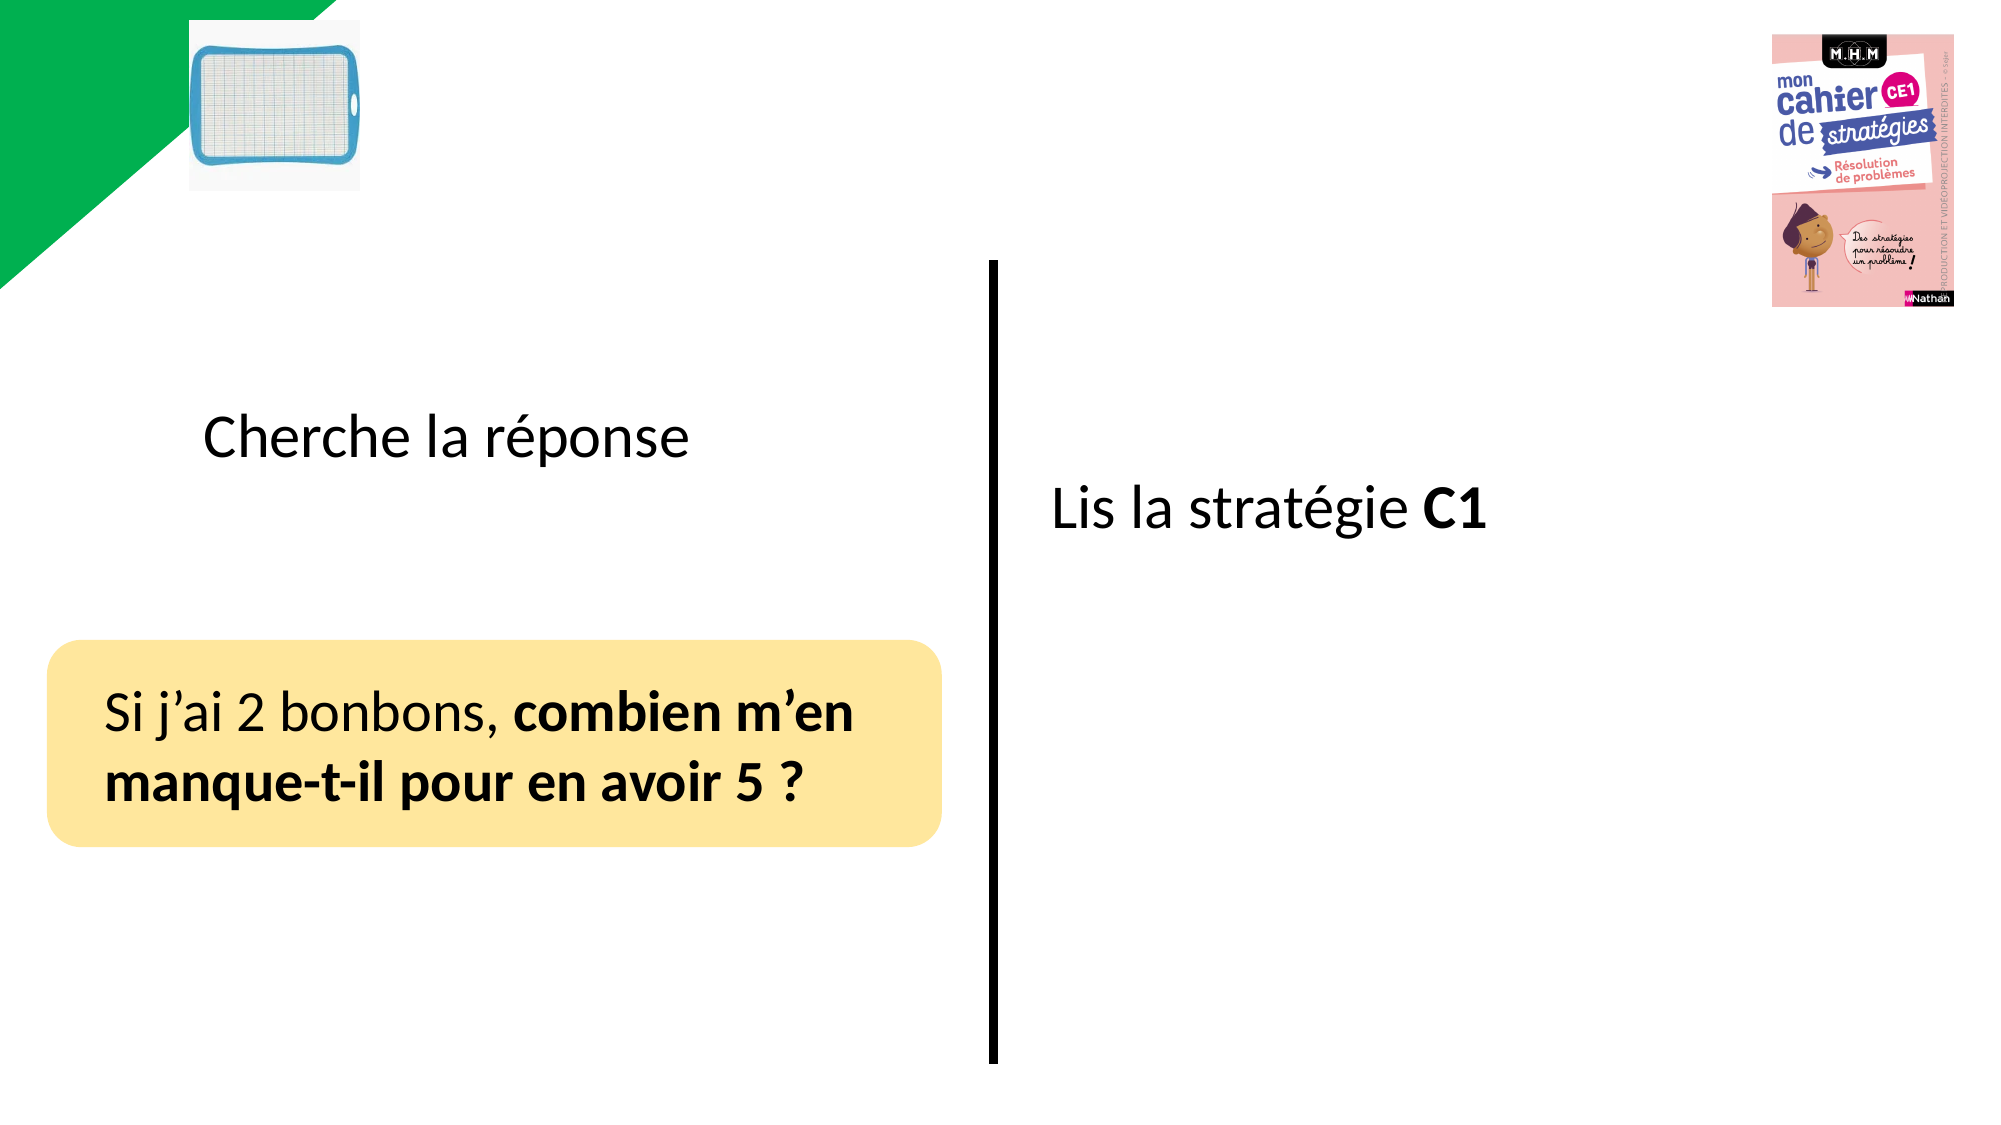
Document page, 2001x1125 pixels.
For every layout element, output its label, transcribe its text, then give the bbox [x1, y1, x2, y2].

picture [189, 20, 360, 191]
text_box [0, 0, 337, 290]
picture [1772, 33, 1954, 307]
text_box Lis la stratégie C1 [1036, 458, 1957, 549]
text_box Cherche la réponse [189, 387, 769, 477]
text_box Si j’ai 2 bonbons, combien m’en manque-t-il pour en avoir 5 ? [45, 638, 943, 849]
